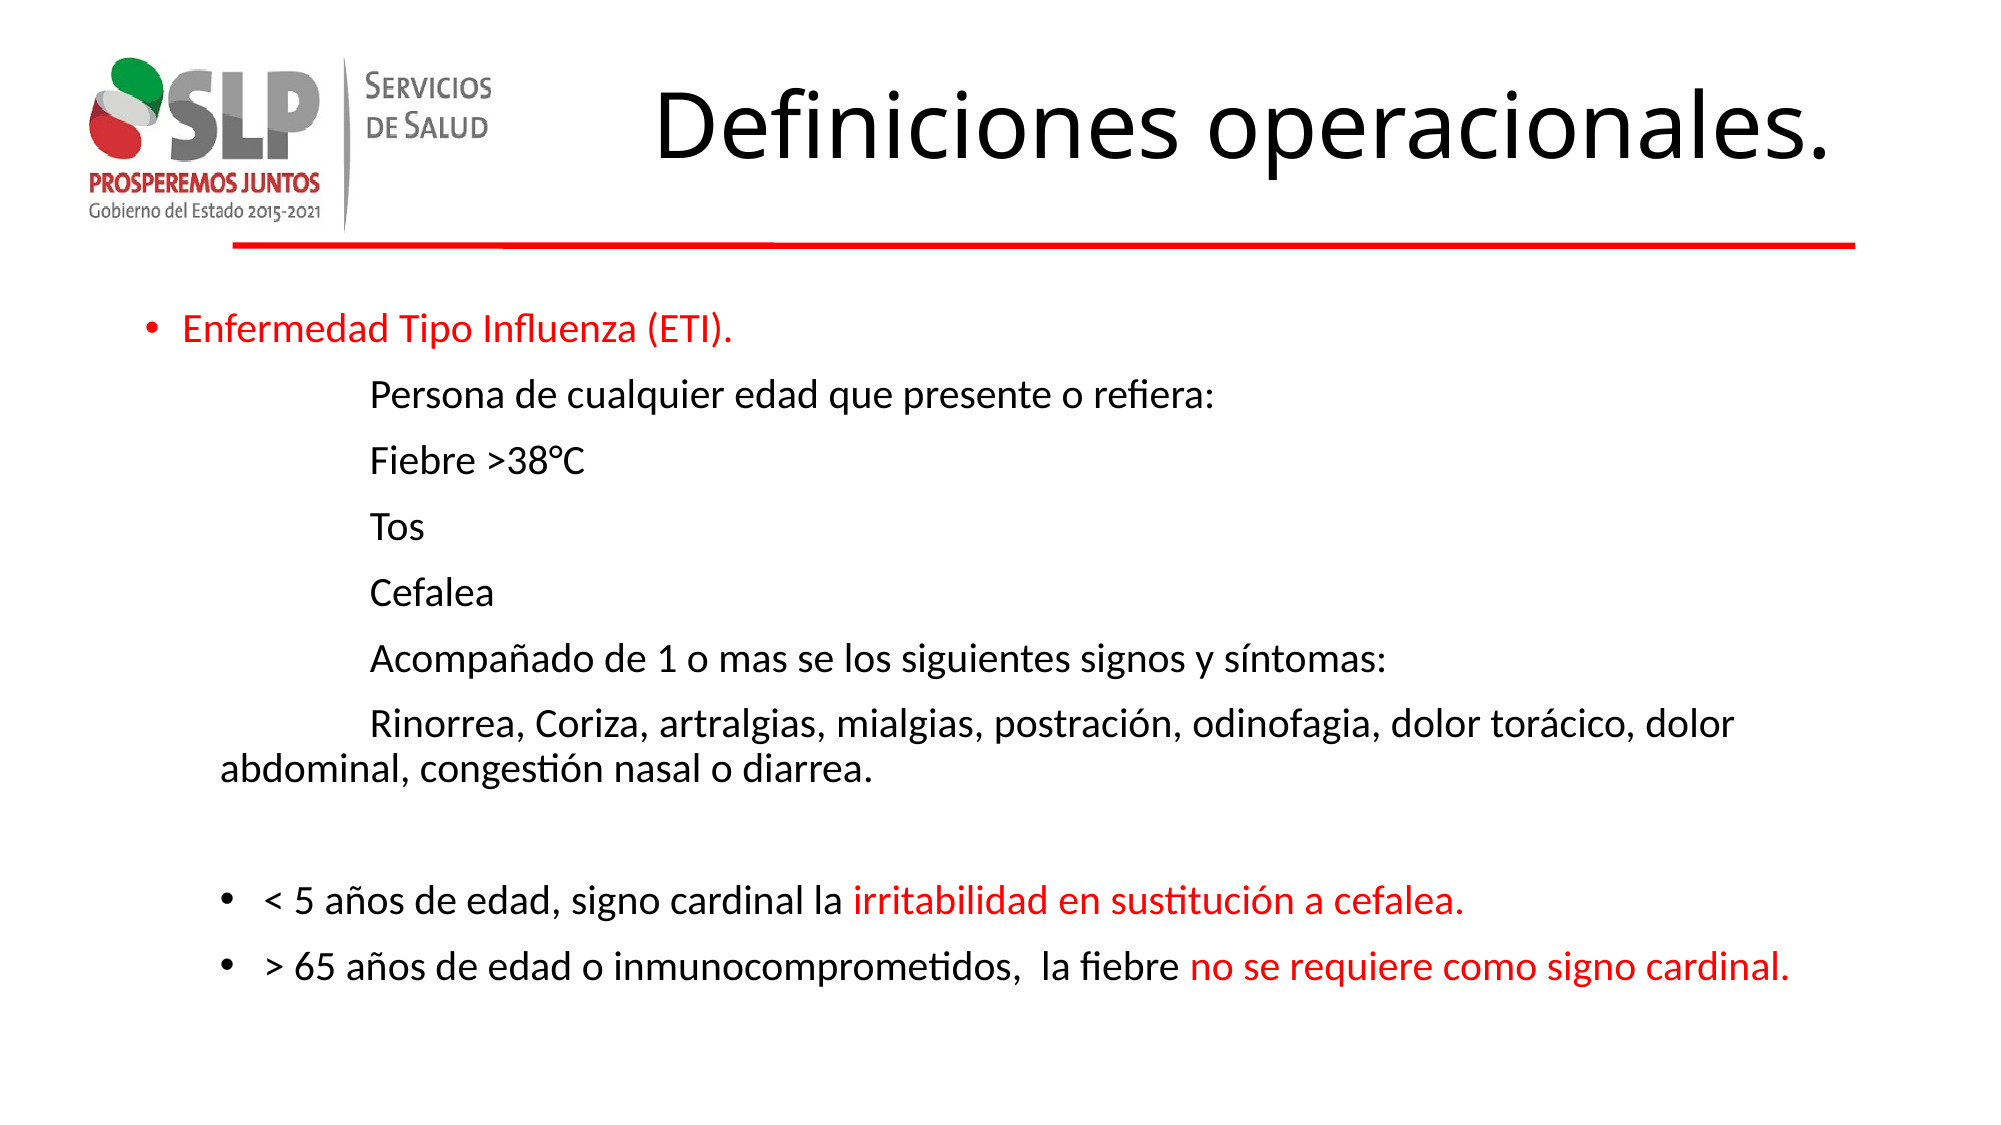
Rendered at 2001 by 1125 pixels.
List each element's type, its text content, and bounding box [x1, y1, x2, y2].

title Definiciones operacionales. [643, 19, 1863, 238]
picture [89, 57, 491, 234]
list Enfermedad Tipo Influenza (ETI). Persona de cualquier edad que presente o refiera: Fiebre >38°C Tos Cefalea Acompañado de 1 o mas se los siguientes signos y síntomas: Rinorrea, Coriza, artralgias, mialgias, postración, odinofagia, dolor torácico, dolor abdominal, congestión nasal o diarrea. < 5 años de edad, signo cardinal la irritabilidad en sustitución a cefalea. > 65 años de edad o inmunocomprometidos, la fiebre no se requiere como signo cardinal. [136, 298, 1863, 1077]
